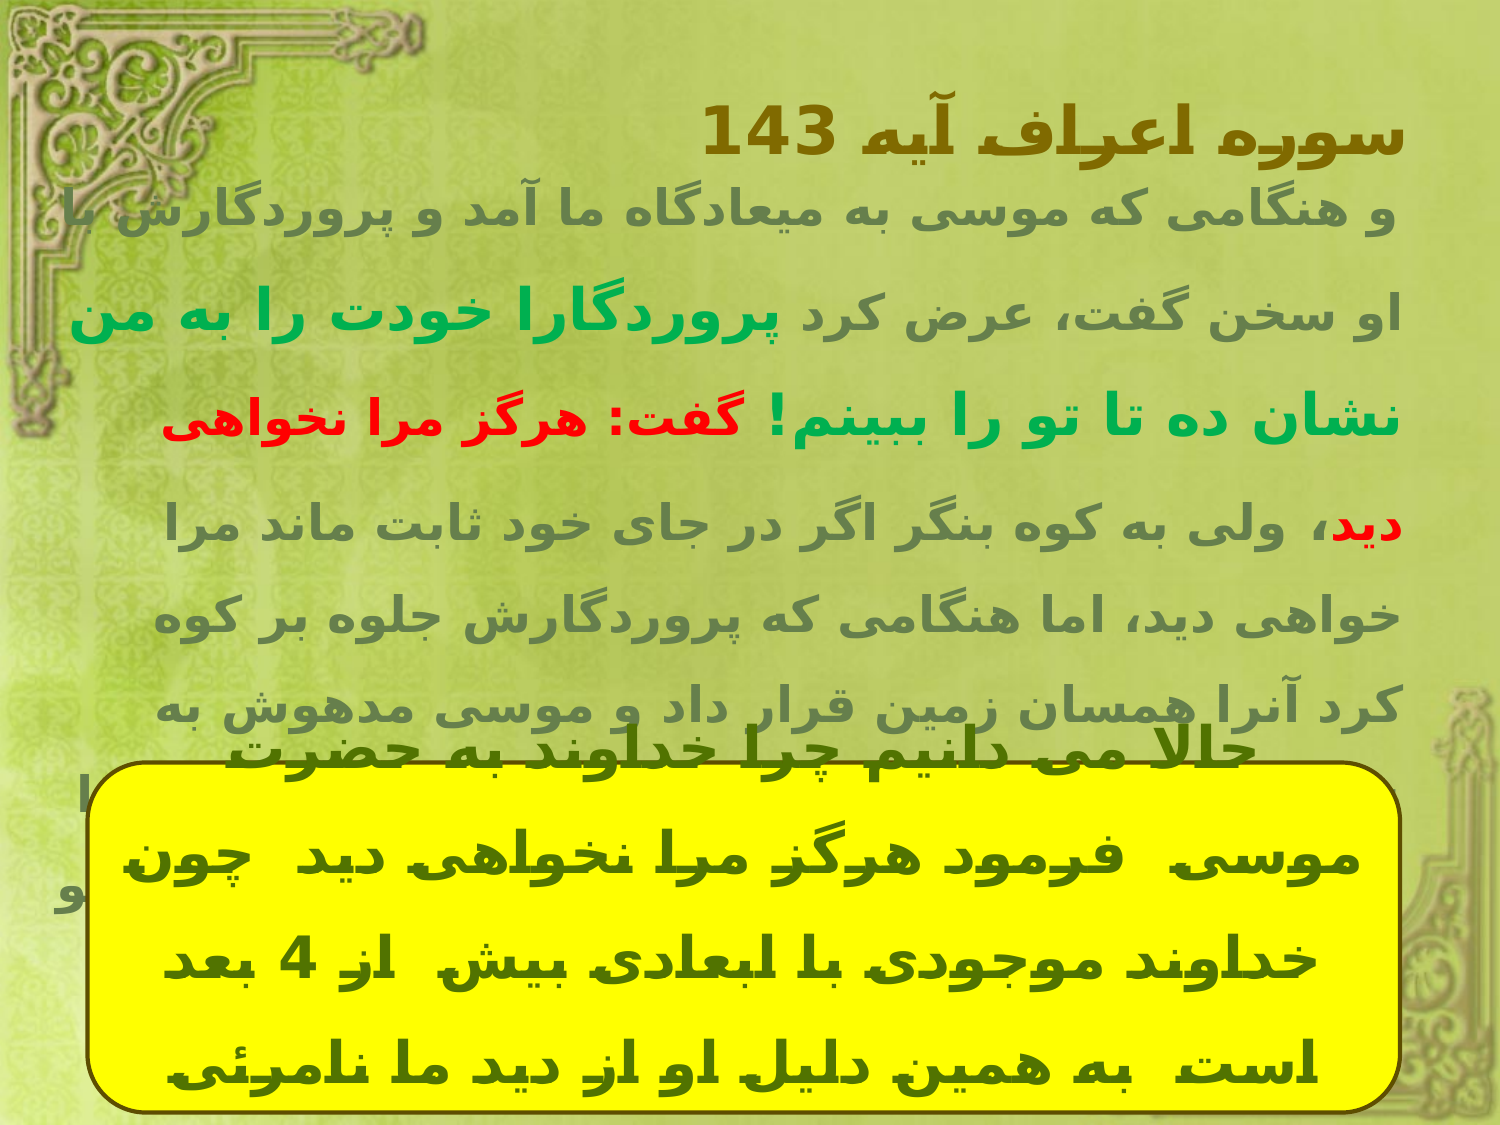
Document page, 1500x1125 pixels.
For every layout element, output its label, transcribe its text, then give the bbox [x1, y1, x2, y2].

text_box حالا می دانیم چرا خداوند به حضرت موسی فرمود هرگز مرا نخواهی دید چون خداوند موجودی با ابعادی بیش از 4 بعد است به همین دلیل او از دید ما نامرئی است [85, 760, 1403, 1115]
list و هنگامى كه موسى به ميعادگاه ما آمد و پروردگارش با او سخن گفت، عرض كرد پروردگارا خودت را به من نشان ده تا تو را ببينم! گفت: هرگز مرا نخواهى ديد، ولى به كوه بنگر اگر در جاى خود ثابت ماند مرا خواهى ديد، اما هنگامى كه پروردگارش جلوه بر كوه كرد آنرا همسان زمين قرار داد و موسى مدهوش به زمين افتاد، موقعى كه به هوش آمد عرض كرد: خداوندا منزهى تو (از اينكه قابل مشاهده باشى) من به سوى تو بازگشتم و من نخستين مؤ منانم.(143) [37, 124, 1476, 1001]
picture [0, 0, 1500, 1125]
title سوره اعراف آیه 143 [74, 0, 1426, 124]
